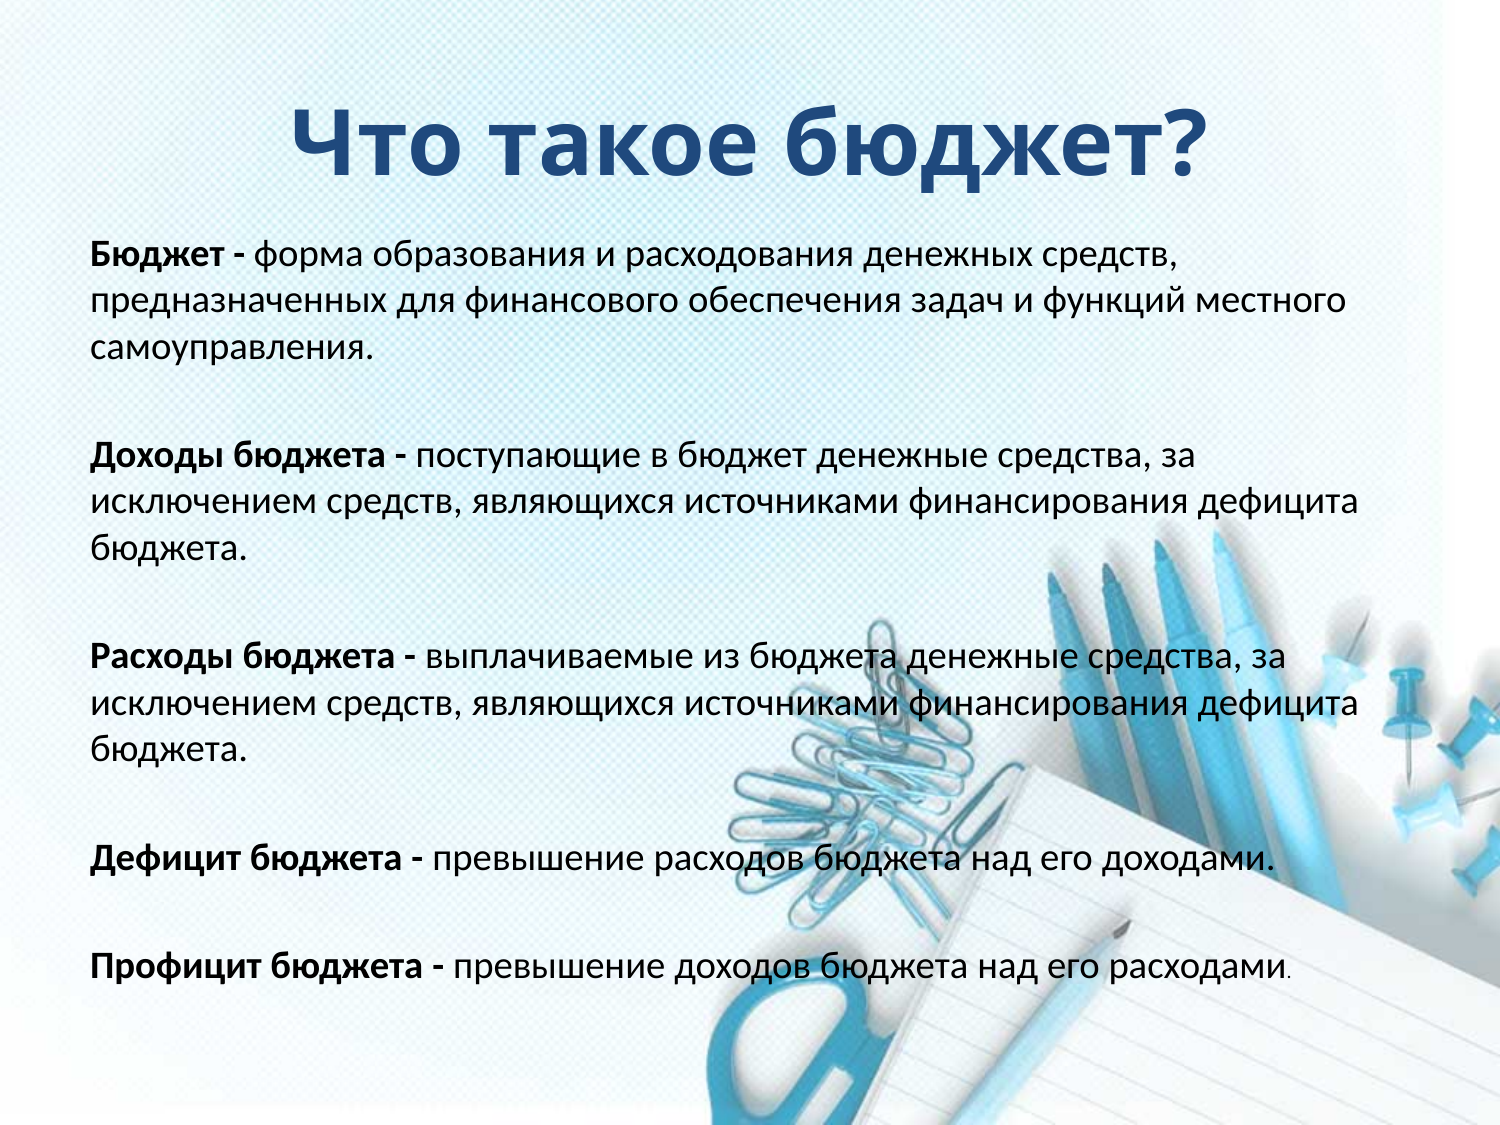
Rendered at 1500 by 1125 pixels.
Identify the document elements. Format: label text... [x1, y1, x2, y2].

title Что такое бюджет? [75, 45, 1425, 219]
list Бюджет - форма образования и расходования денежных средств, предназначенных для финансового обеспечения задач и функций местного самоуправления. Доходы бюджета - поступающие в бюджет денежные средства, за исключением средств, являющихся источниками финансирования дефицита бюджета. Расходы бюджета - выплачиваемые из бюджета денежные средства, за исключением средств, являющихся источниками финансирования дефицита бюджета. Дефицит бюджета - превышение расходов бюджета над его доходами. Профицит бюджета - превышение доходов бюджета над его расходами. [75, 219, 1425, 1005]
picture [0, 0, 1500, 1125]
